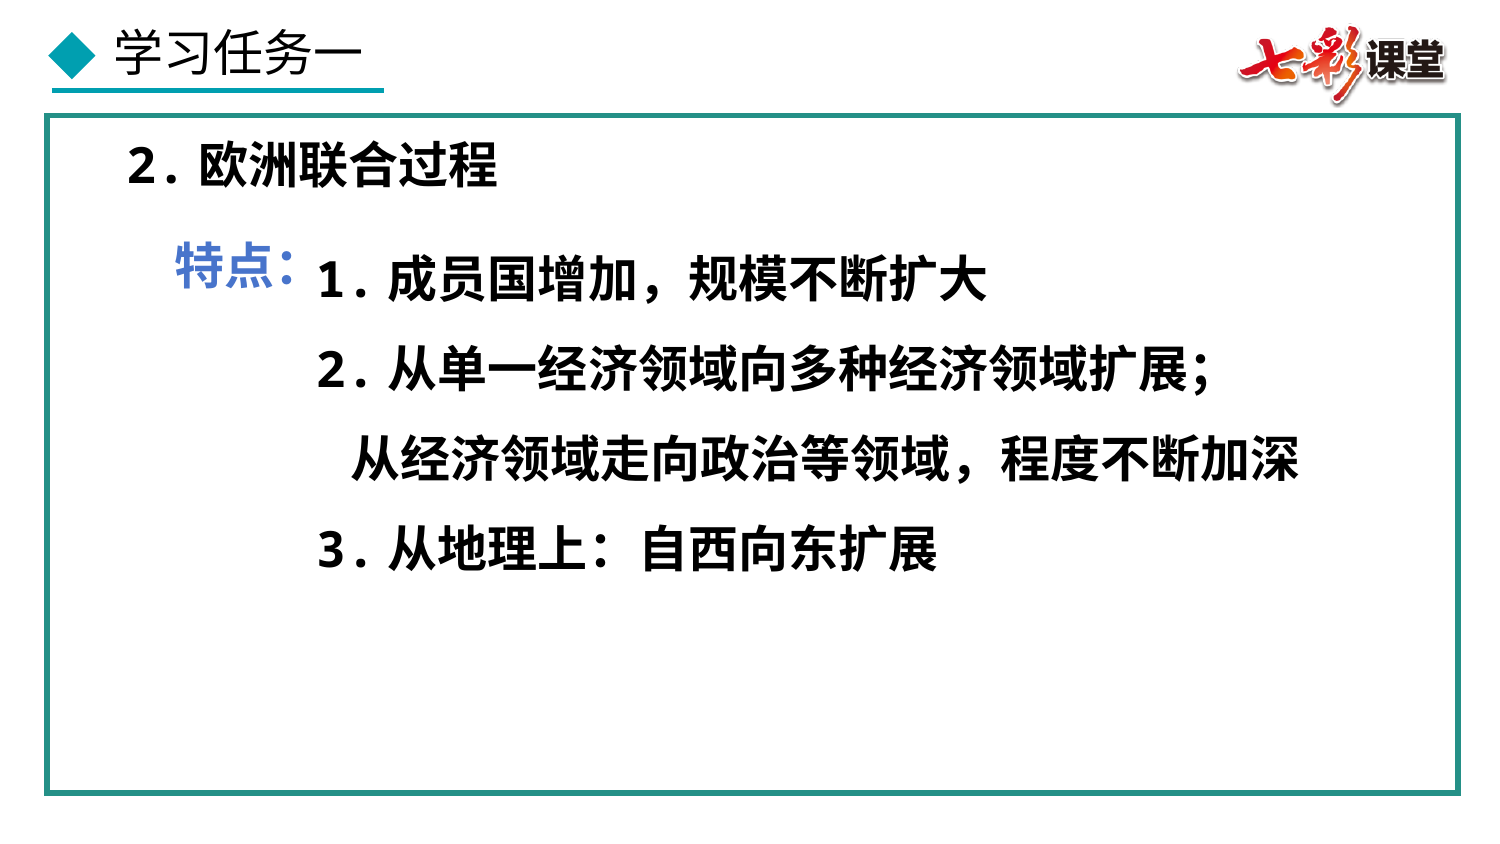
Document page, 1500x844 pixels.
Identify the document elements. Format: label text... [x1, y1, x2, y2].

text_box 2.欧洲联合过程 [111, 126, 697, 210]
picture [1234, 20, 1451, 108]
text_box 特点： [159, 227, 372, 310]
text_box 1.成员国增加，规模不断扩大 2.从单一经济领域向多种经济领域扩展； 从经济领域走向政治等领域，程度不断加深 3.从地理上：自西向东扩展 [301, 210, 1412, 585]
